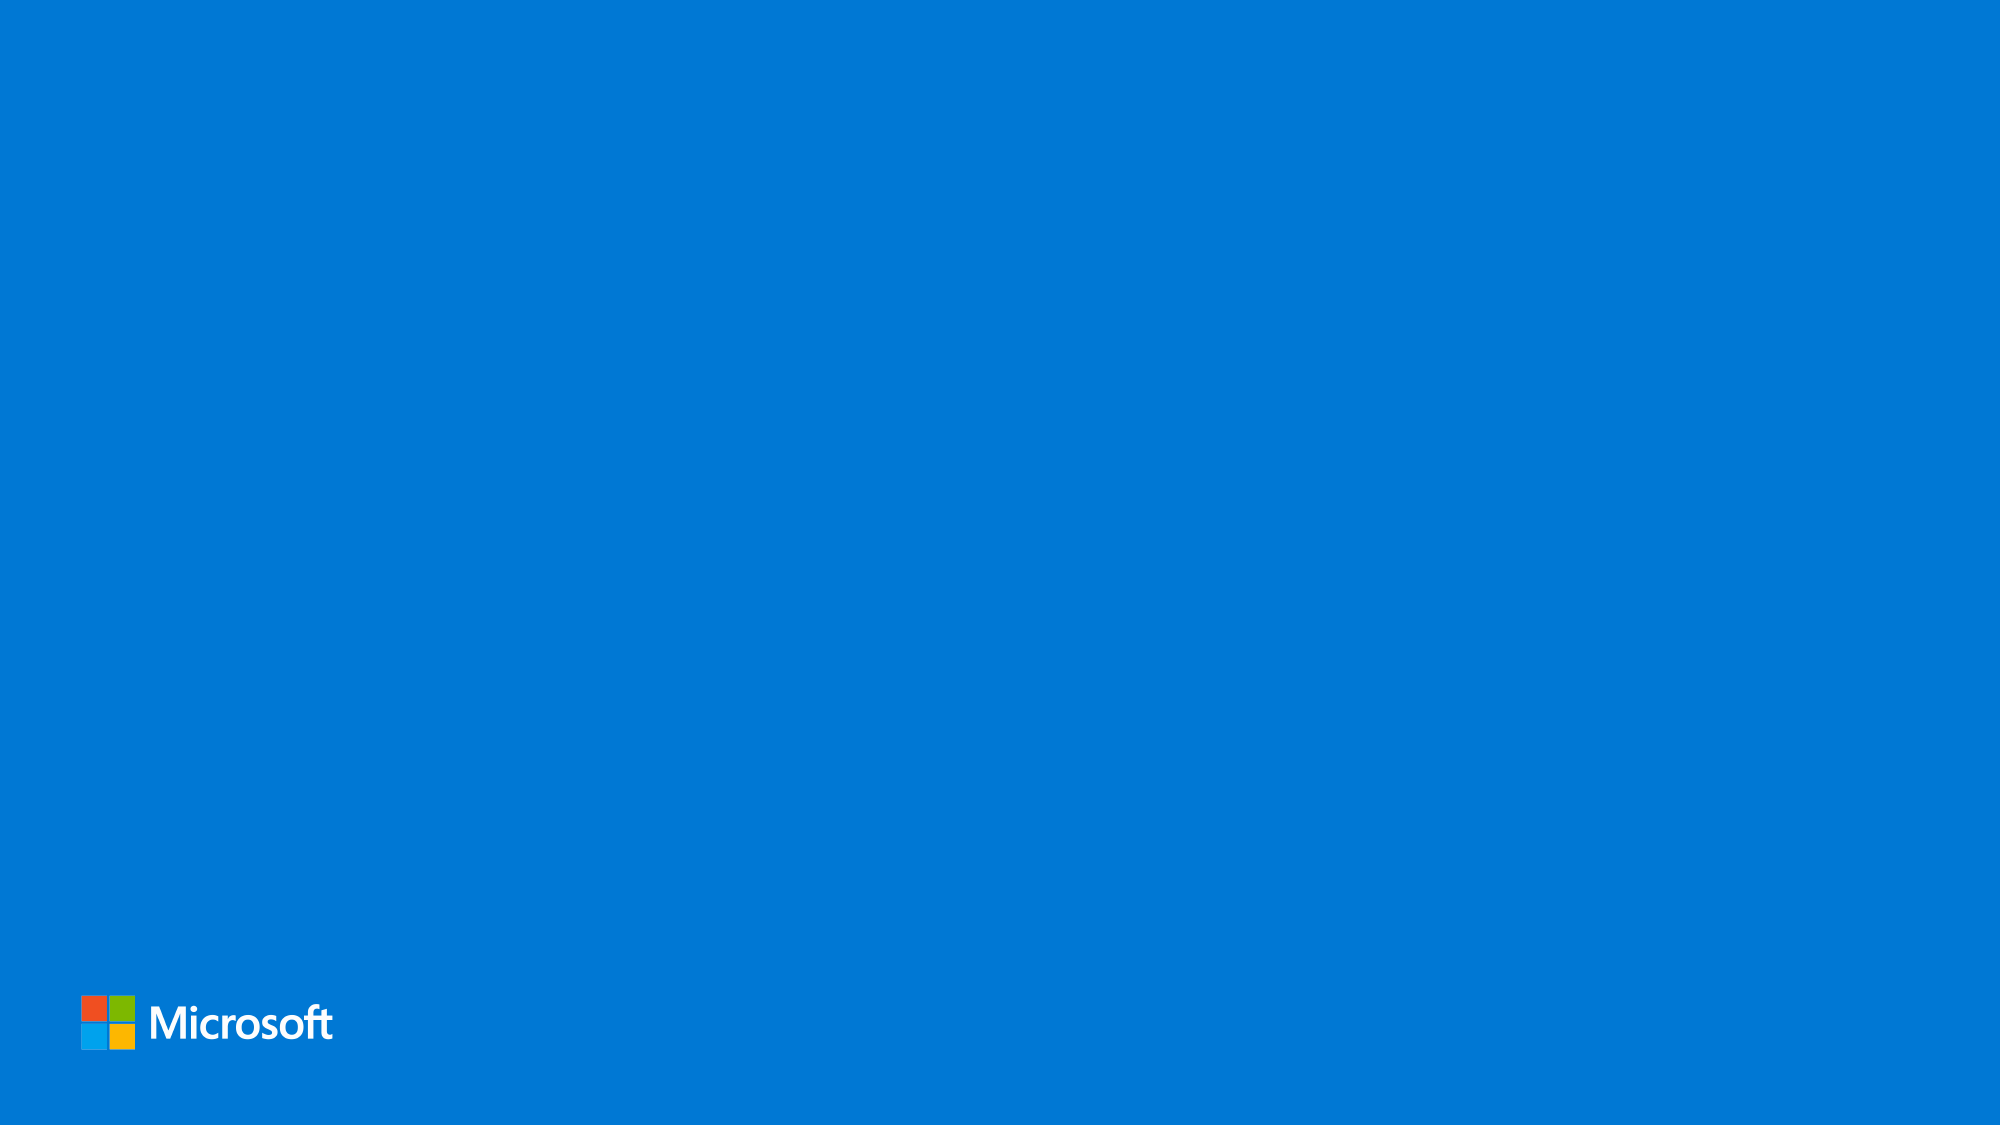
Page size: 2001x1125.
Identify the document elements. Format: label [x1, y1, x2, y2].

picture [28, 942, 387, 1104]
